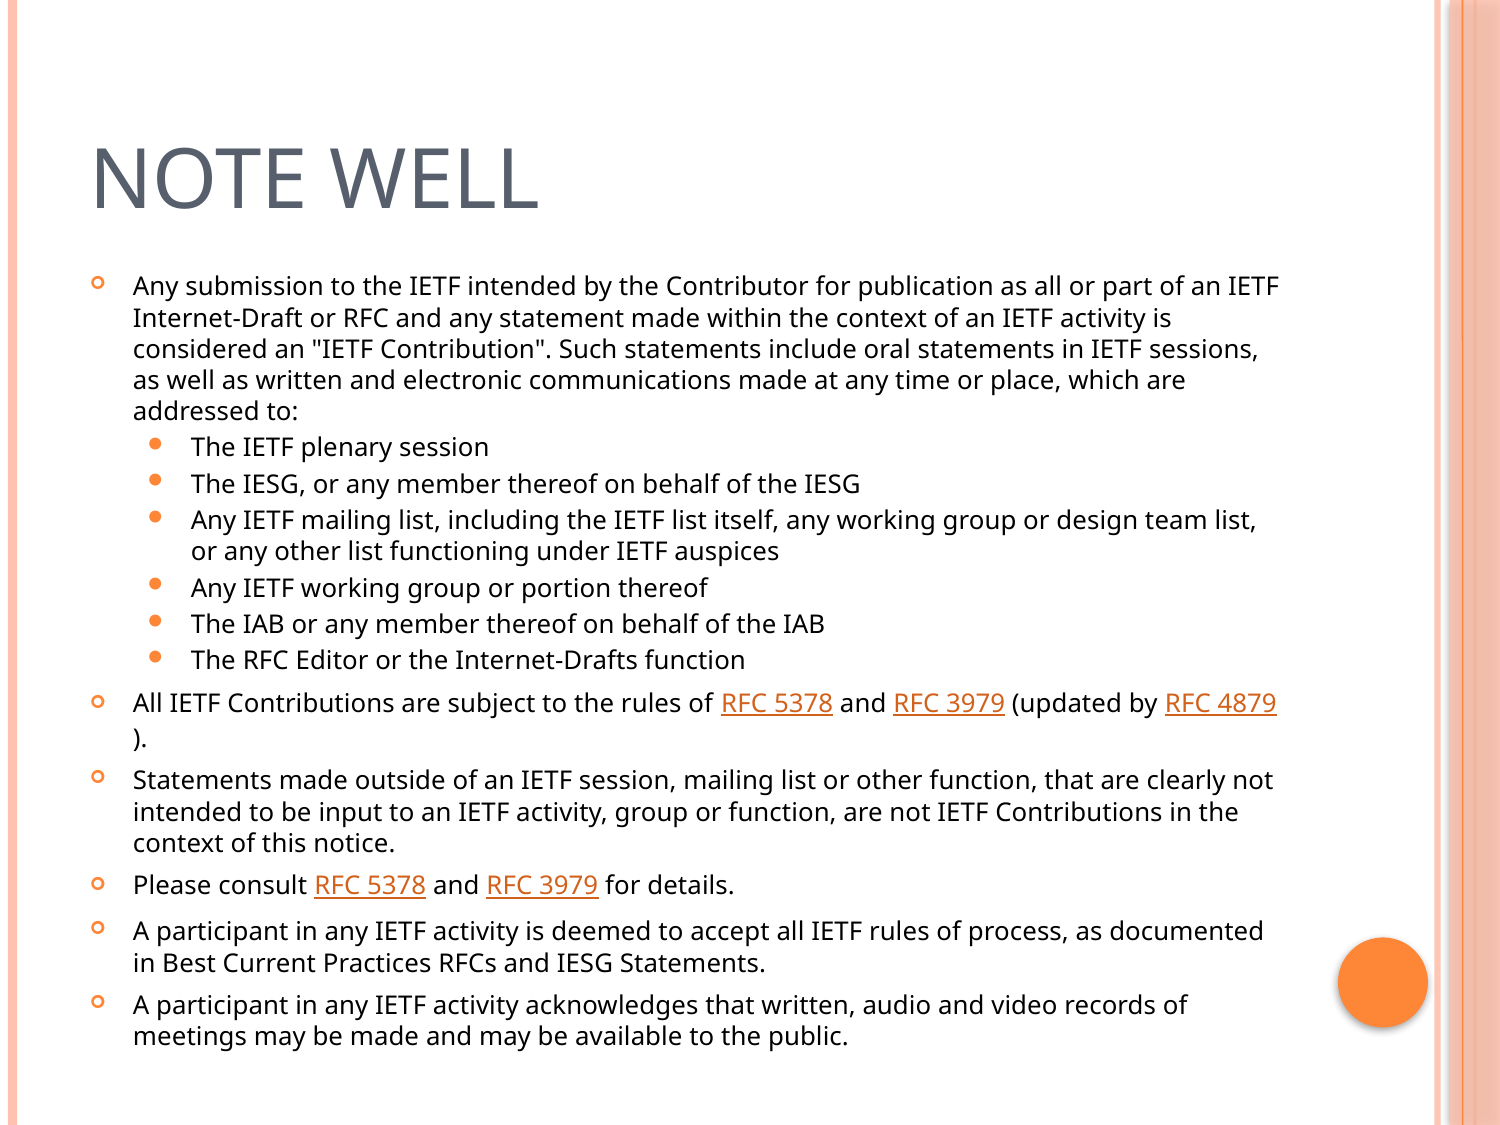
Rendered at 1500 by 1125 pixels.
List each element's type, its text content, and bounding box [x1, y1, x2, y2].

title Note Well [75, 45, 1300, 233]
list Any submission to the IETF intended by the Contributor for publication as all or part of an IETF Internet-Draft or RFC and any statement made within the context of an IETF activity is considered an "IETF Contribution". Such statements include oral statements in IETF sessions, as well as written and electronic communications made at any time or place, which are addressed to: The IETF plenary session The IESG, or any member thereof on behalf of the IESG Any IETF mailing list, including the IETF list itself, any working group or design team list, or any other list functioning under IETF auspices Any IETF working group or portion thereof The IAB or any member thereof on behalf of the IAB The RFC Editor or the Internet-Drafts function All IETF Contributions are subject to the rules of RFC 5378 and RFC 3979 (updated by RFC 4879). Statements made outside of an IETF session, mailing list or other function, that are clearly not intended to be input to an IETF activity, group or function, are not IETF Contributions in the context of this notice. Please consult RFC 5378 and RFC 3979 for details. A participant in any IETF activity is deemed to accept all IETF rules of process, as documented in Best Current Practices RFCs and IESG Statements. A participant in any IETF activity acknowledges that written, audio and video records of meetings may be made and may be available to the public. [75, 262, 1300, 1062]
